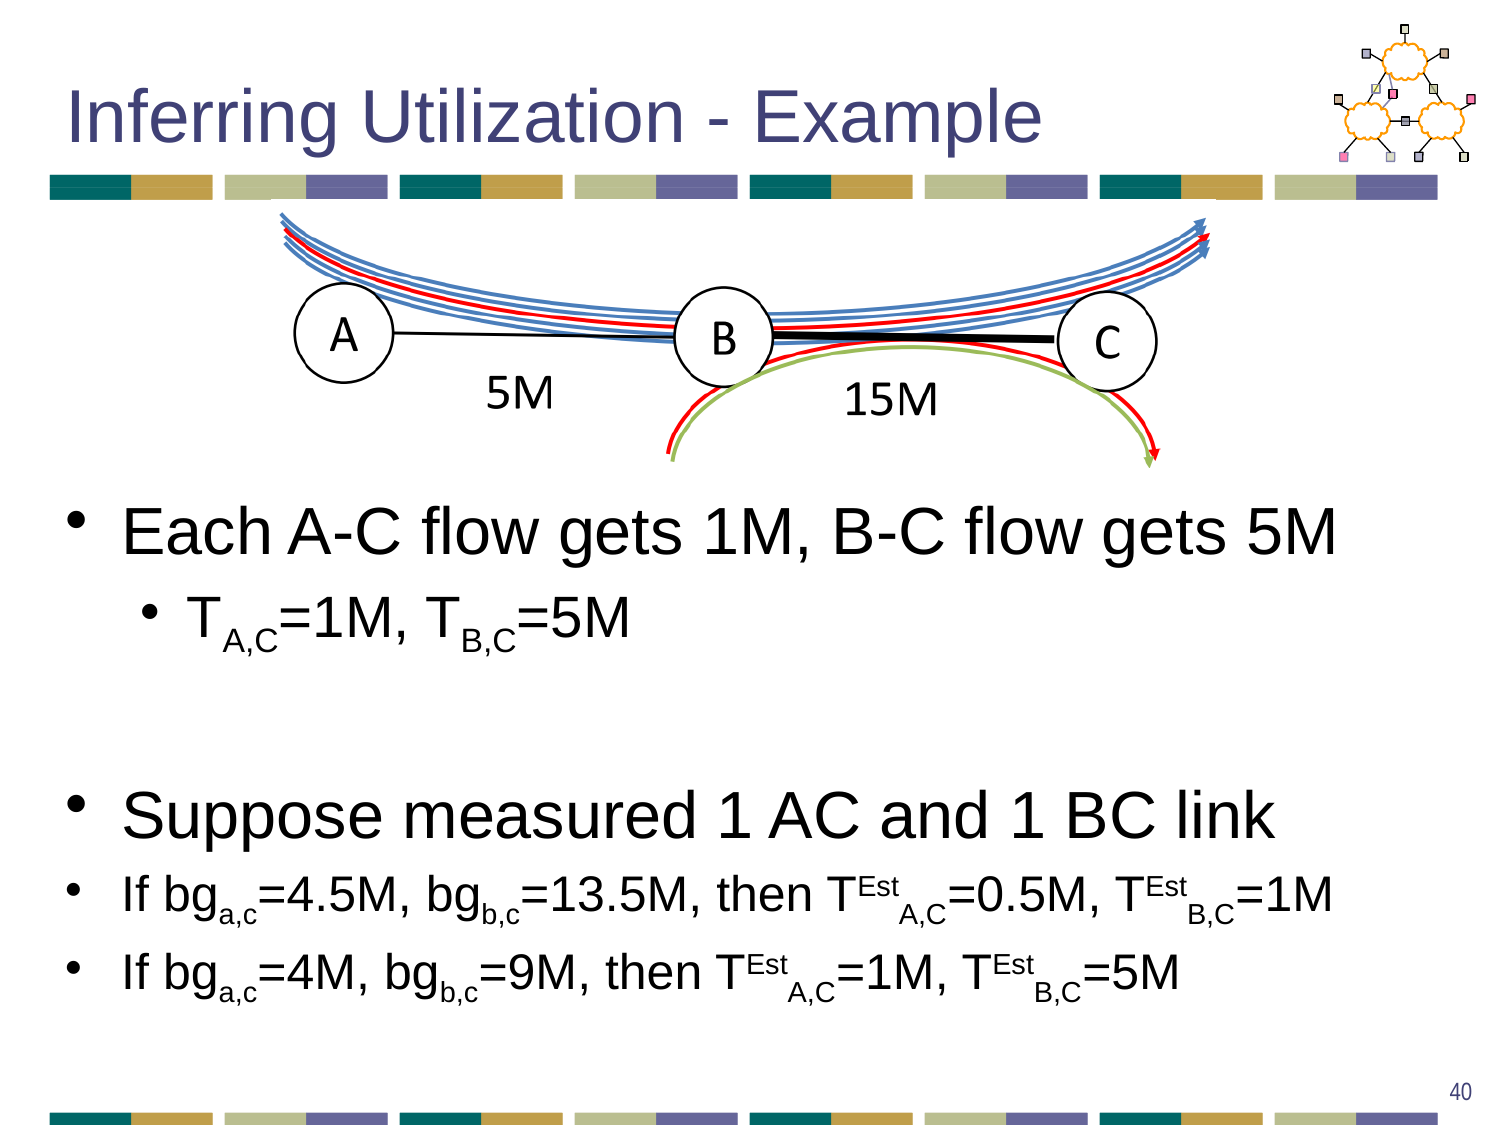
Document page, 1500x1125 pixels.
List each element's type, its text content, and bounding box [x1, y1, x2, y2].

title Inferring Utilization - Example [50, 62, 1438, 163]
slide_number 40 [1174, 1037, 1488, 1113]
list Each A-C flow gets 1M, B-C flow gets 5M TA,C=1M, TB,C=5M Suppose measured 1 AC and 1 BC link If bga,c=4.5M, bgb,c=13.5M, then TEstA,C=0.5M, TEstB,C=1M If bga,c=4M, bgb,c=9M, then TEstA,C=1M, TEstB,C=5M [50, 200, 1438, 1000]
picture [271, 199, 1216, 471]
